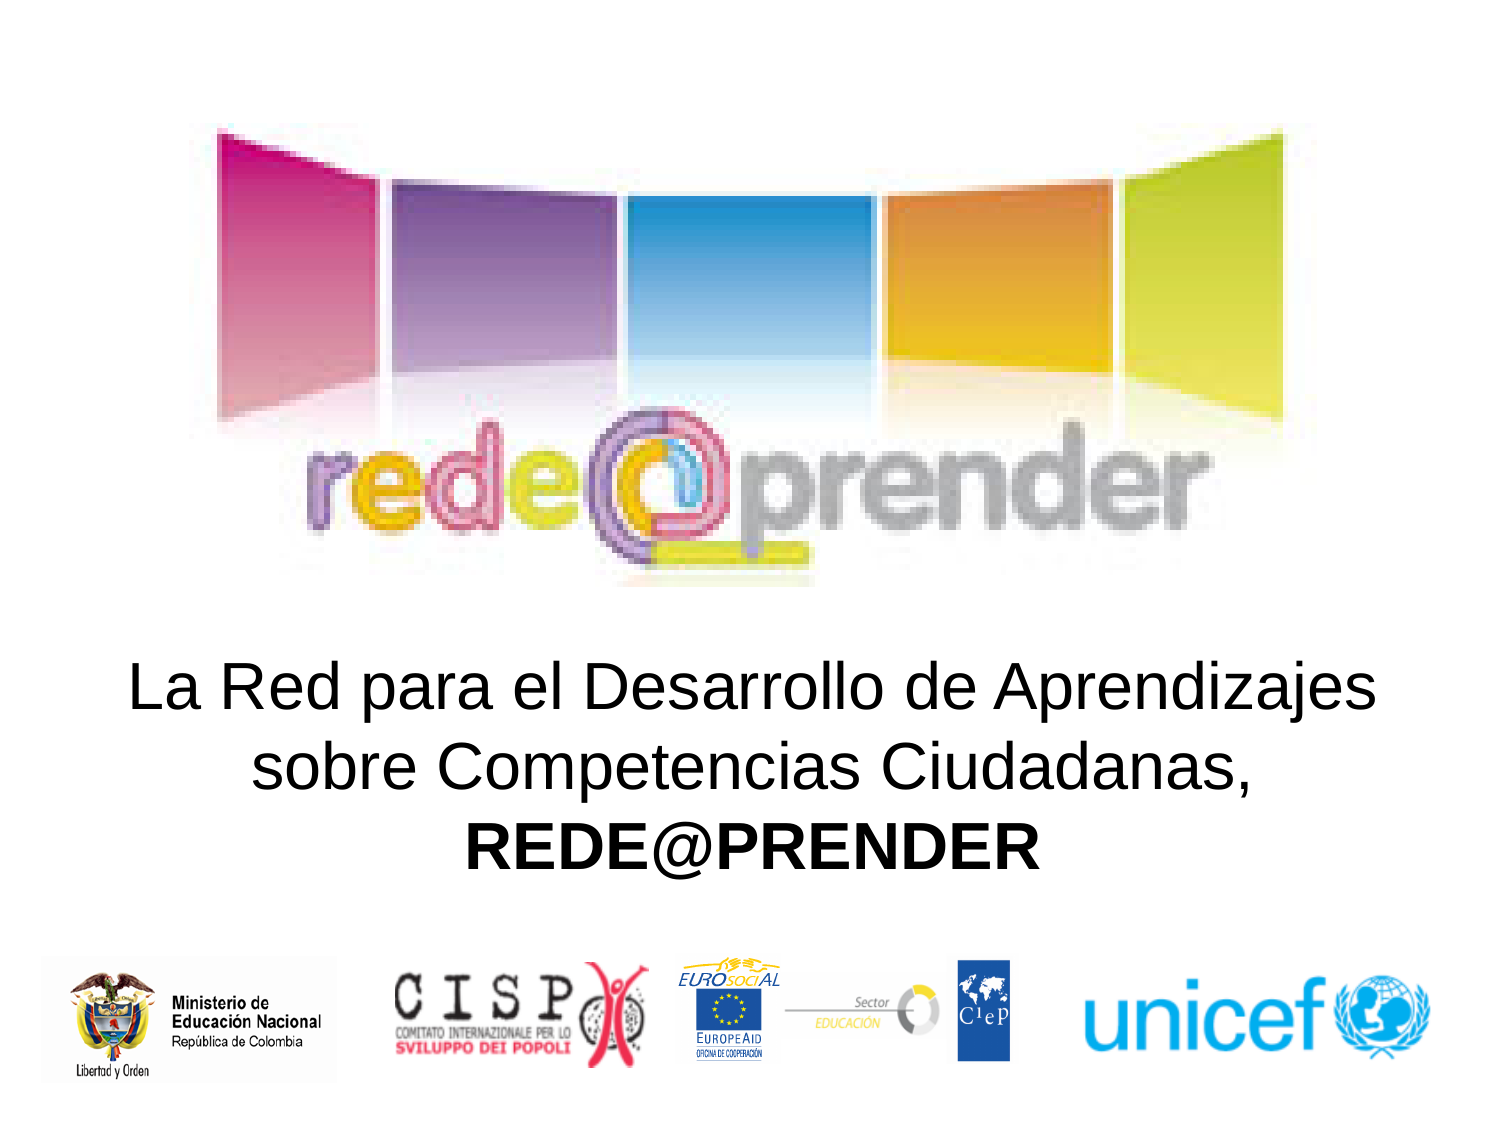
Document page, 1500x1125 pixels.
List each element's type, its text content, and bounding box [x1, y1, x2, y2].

picture [1080, 965, 1432, 1064]
picture [41, 956, 337, 1083]
picture [189, 77, 1318, 587]
text_box La Red para el Desarrollo de Aprendizajes sobre Competencias Ciudadanas, REDE@PRENDER [68, 635, 1439, 936]
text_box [395, 952, 1022, 1068]
